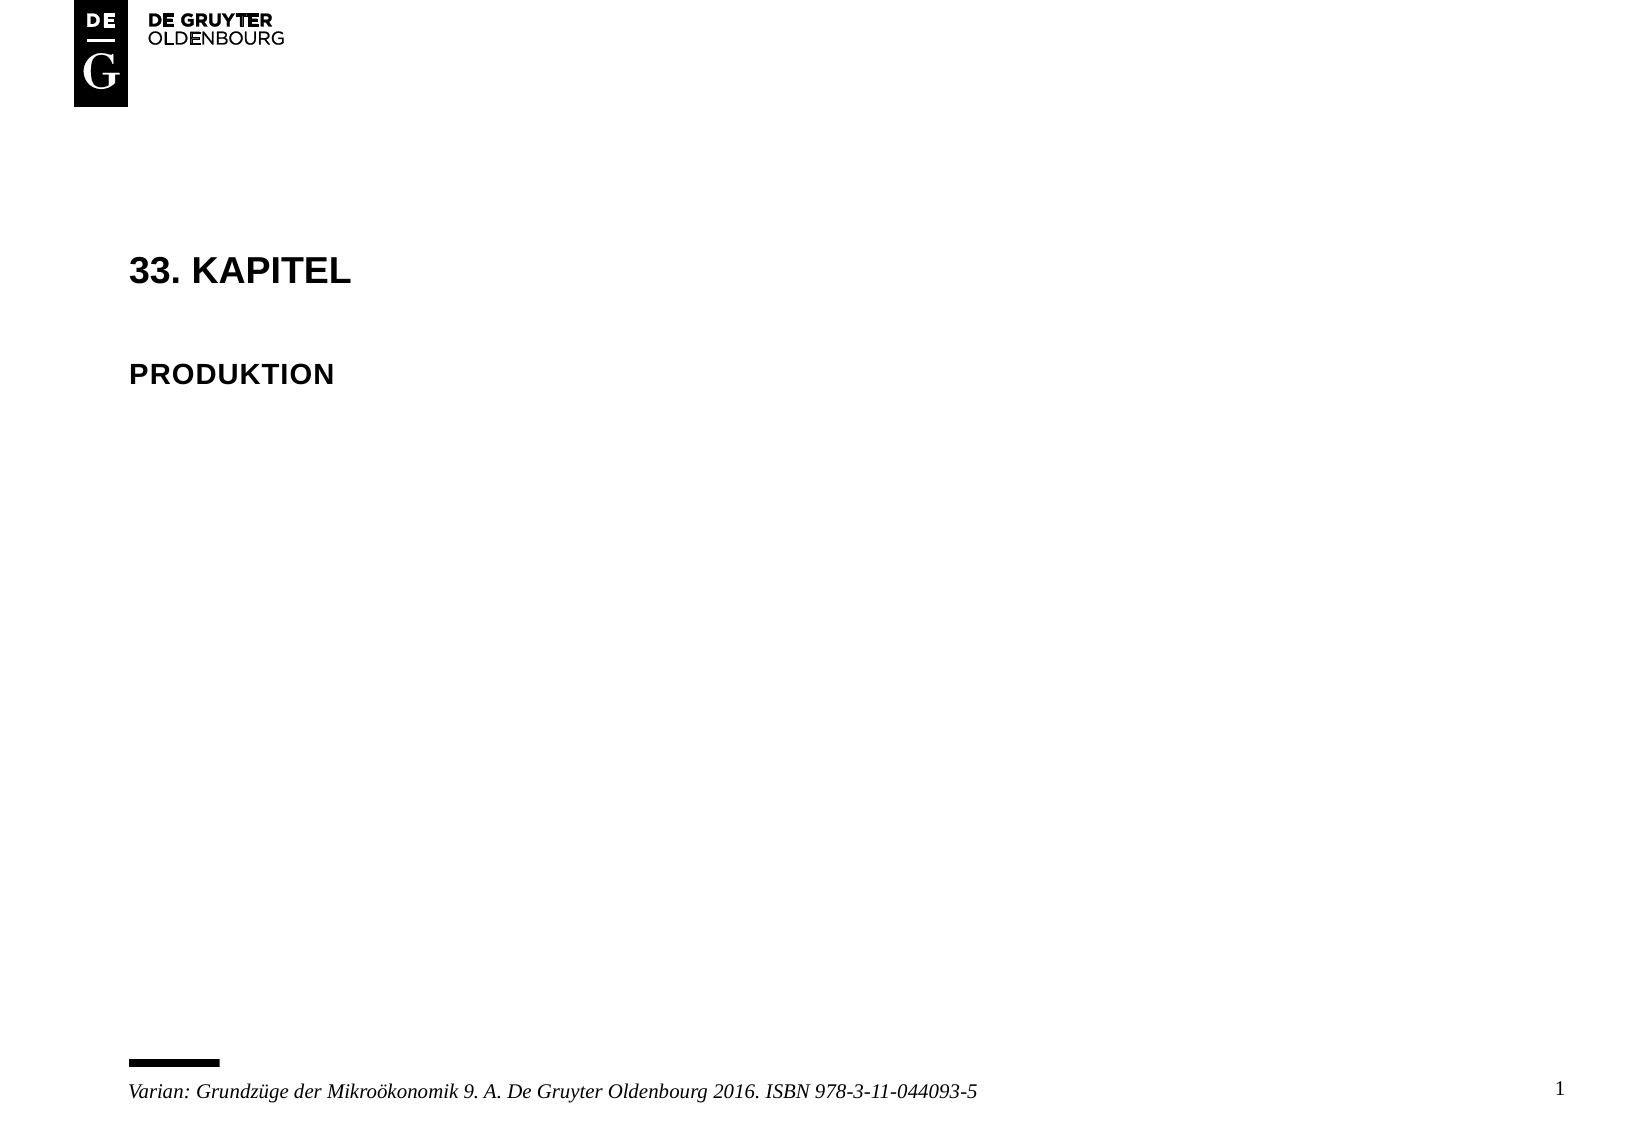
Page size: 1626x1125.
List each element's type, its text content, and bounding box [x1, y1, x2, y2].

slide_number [128, 1077, 1539, 1108]
list Produktion [129, 355, 1556, 1018]
title 33. kapitel [129, 245, 1556, 328]
slide_number 1 [1554, 1074, 1614, 1104]
